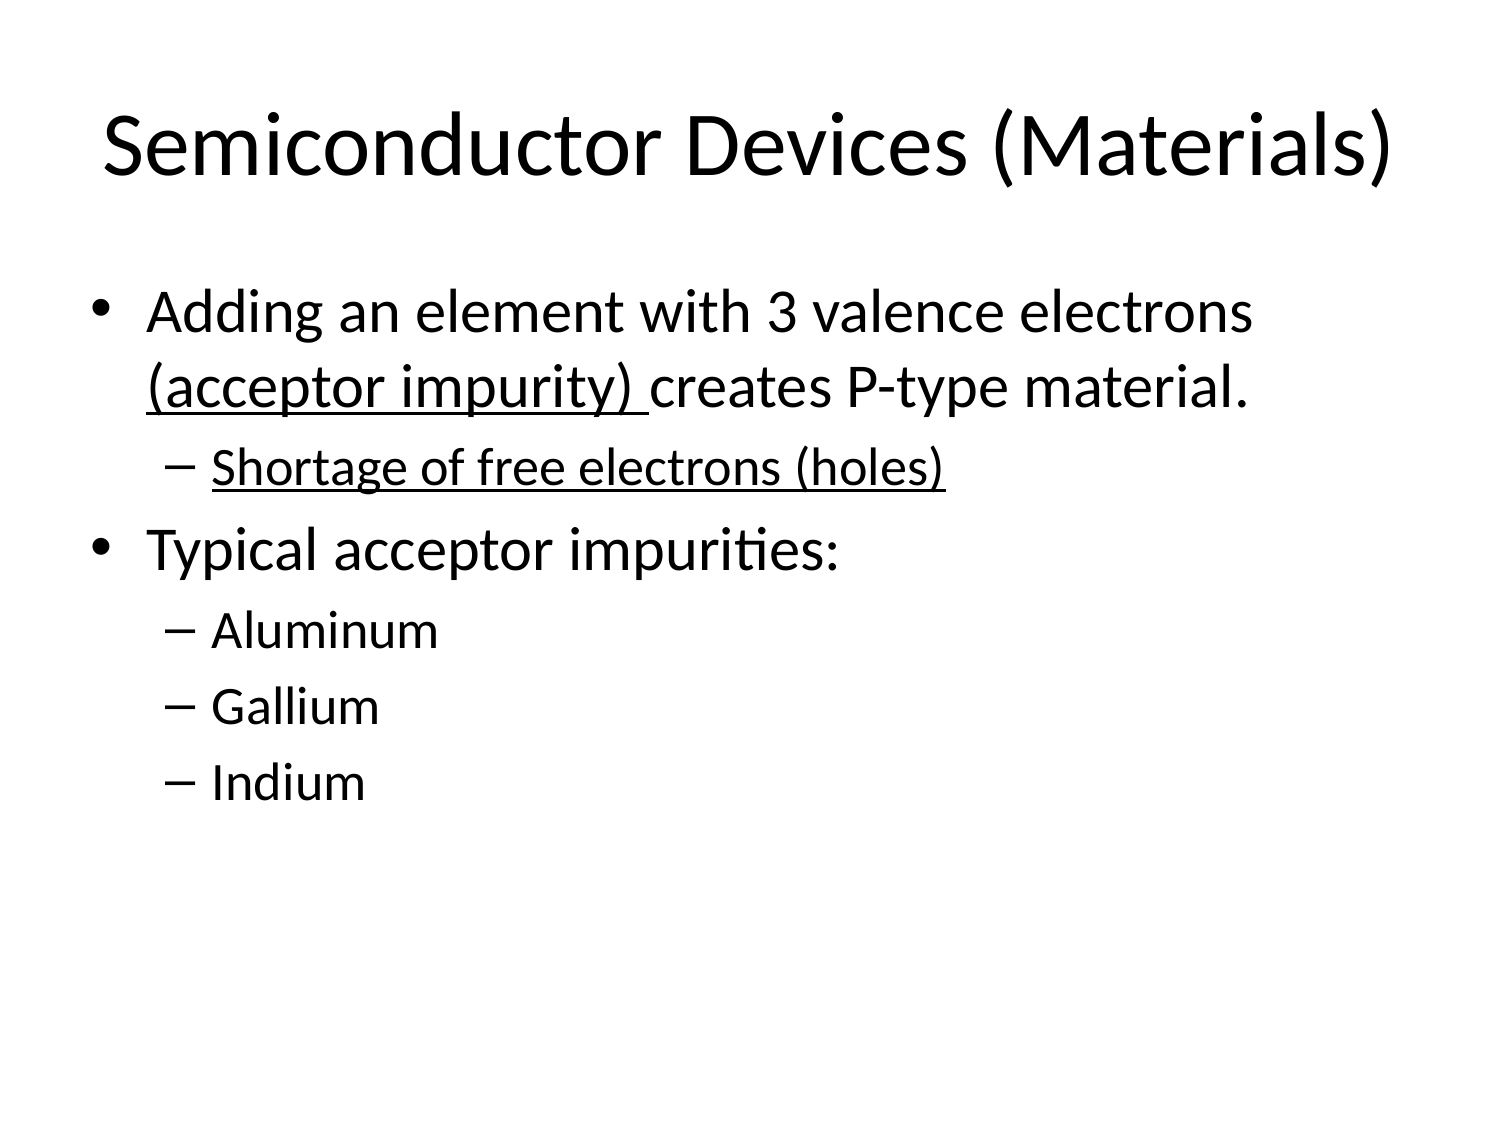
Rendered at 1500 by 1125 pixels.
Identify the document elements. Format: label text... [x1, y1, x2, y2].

title Semiconductor Devices (Materials) [75, 45, 1425, 233]
list Adding an element with 3 valence electrons (acceptor impurity) creates P-type material. Shortage of free electrons (holes) Typical acceptor impurities: Aluminum Gallium Indium [75, 262, 1425, 1005]
